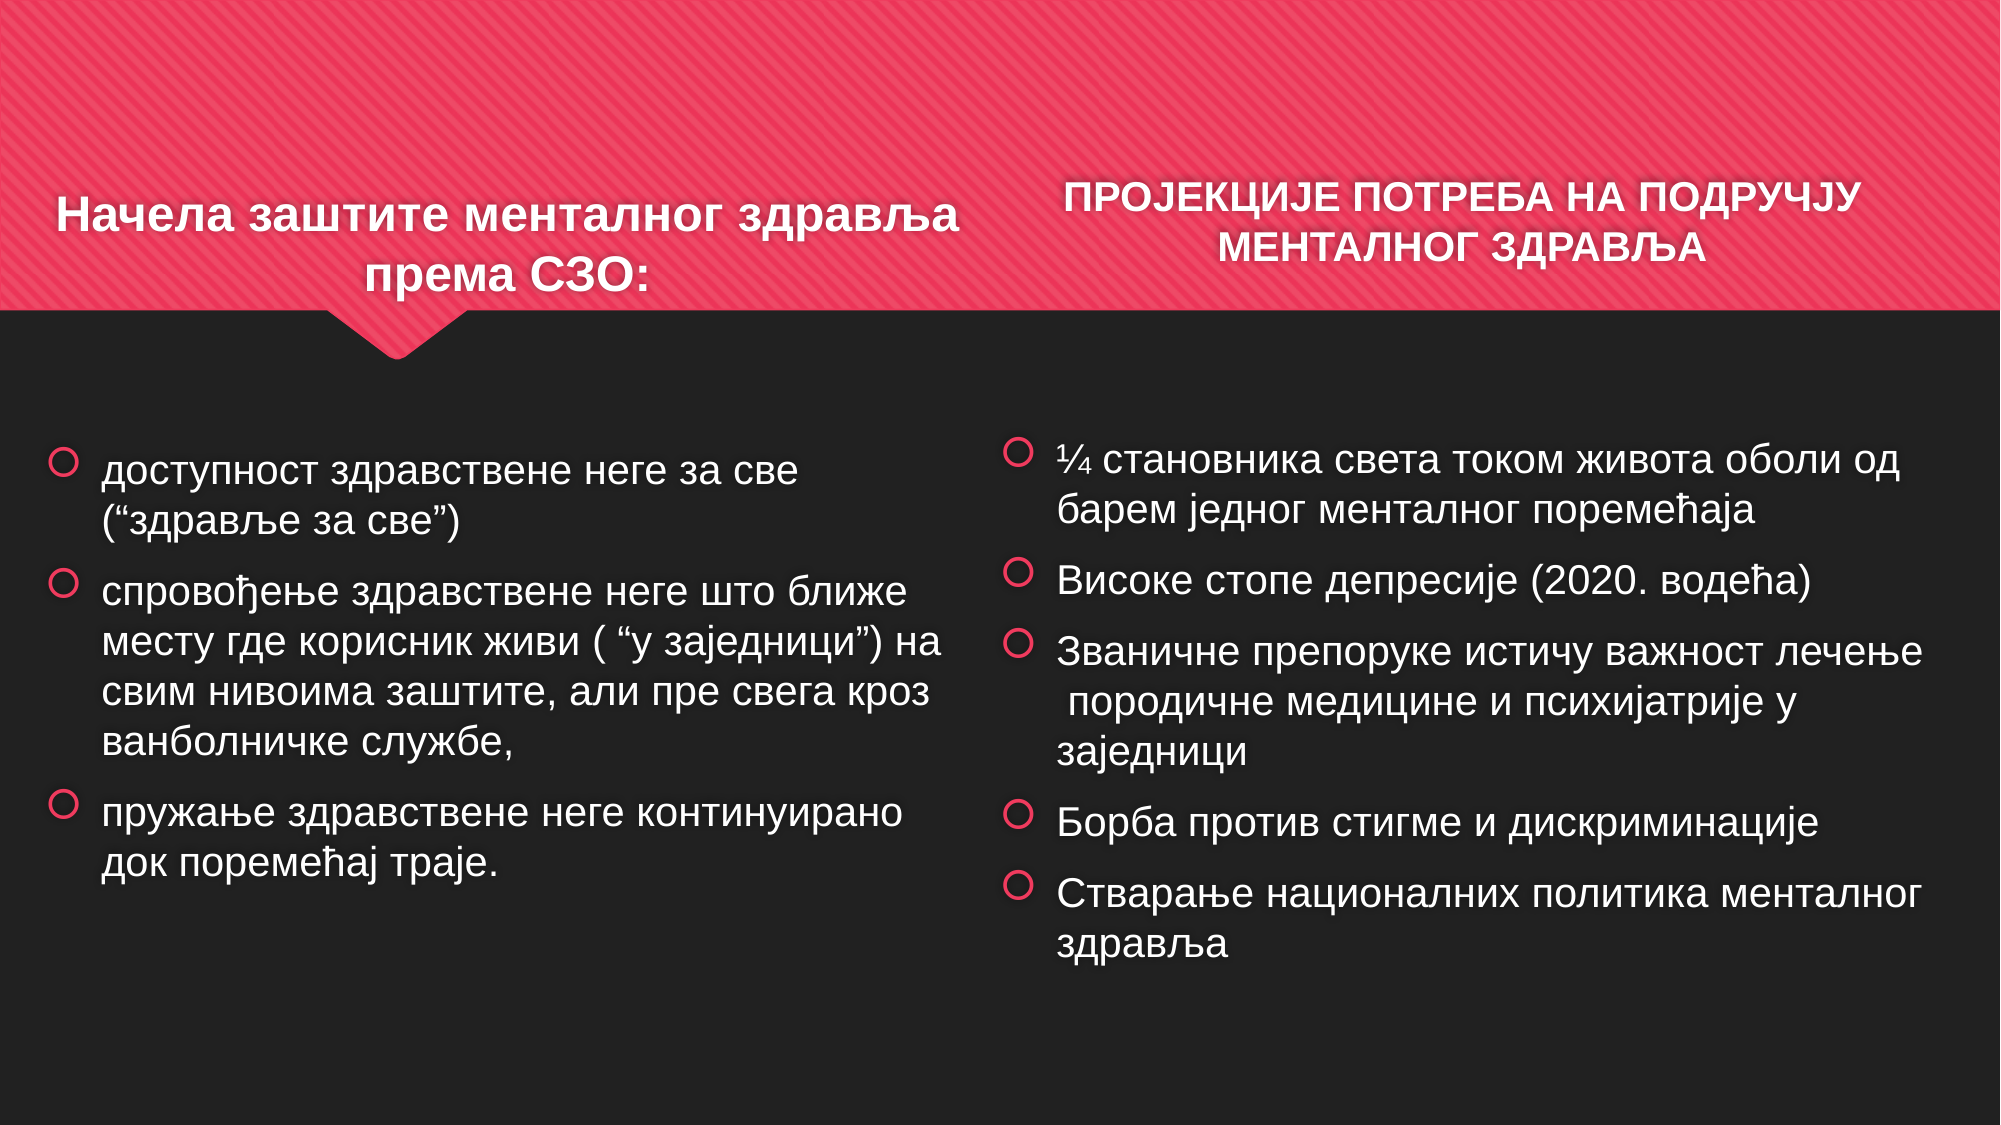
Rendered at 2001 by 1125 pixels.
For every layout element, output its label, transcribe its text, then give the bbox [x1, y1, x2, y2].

list ПРОЈЕКЦИЈЕ ПОТРЕБА НА ПОДРУЧЈУ МЕНТАЛНОГ ЗДРАВЉА ¼ становника света током живота оболи од барем једног менталног поремећаја Високе стопе депресије (2020. водећа) Званичне препоруке истичу важност лечење породичне медицине и психијатрије у заједници Борба против стигме и дискриминације Стварање националних политика менталног здравља [984, 106, 1940, 1094]
list Начела заштите менталног здравља према СЗО: доступност здравствене неге за све (“здравље за све”) спровођење здравствене неге што ближе месту где корисник живи ( “у заједници”) на свим нивоима заштите, али пре свега кроз ванболничке службе, пружање здравствене неге континуирано док поремећај траје. [30, 71, 985, 1060]
